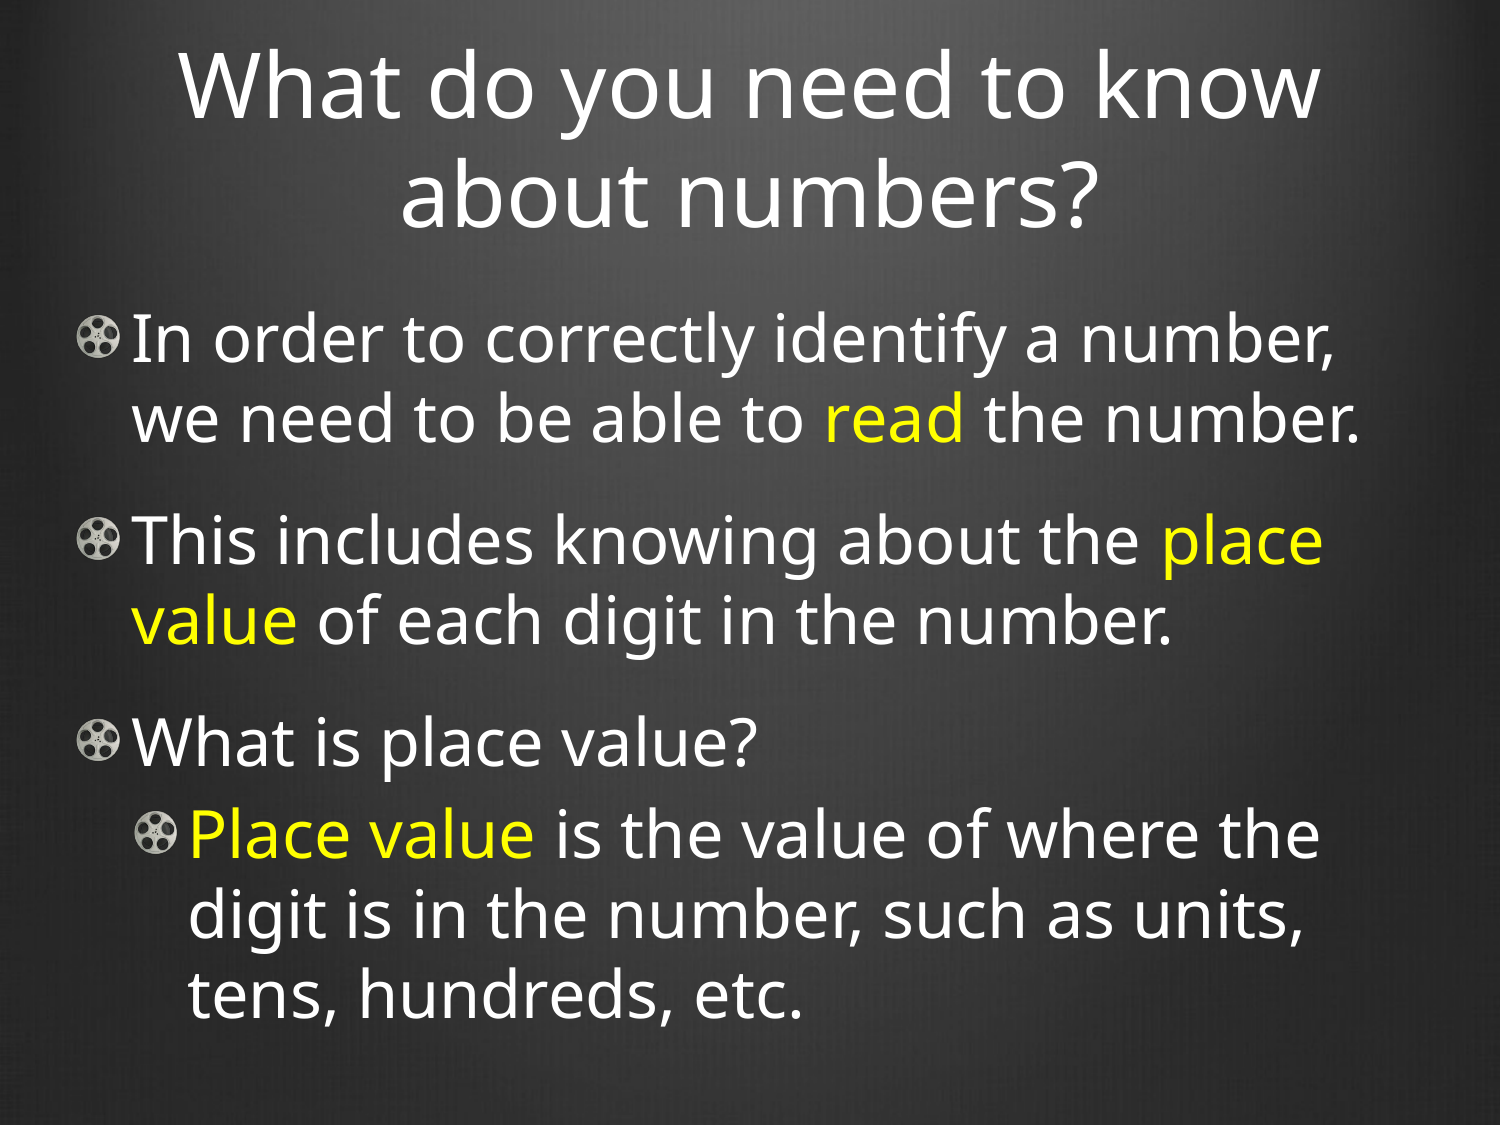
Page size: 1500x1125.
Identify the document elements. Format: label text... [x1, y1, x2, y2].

picture [74, 514, 122, 562]
picture [132, 808, 179, 856]
list In order to correctly identify a number, we need to be able to read the number. This includes knowing about the place value of each digit in the number. What is place value? Place value is the value of where the digit is in the number, such as units, tens, hundreds, etc. [59, 288, 1418, 1076]
picture [74, 312, 122, 360]
title What do you need to know about numbers? [112, 19, 1388, 255]
picture [74, 716, 122, 763]
